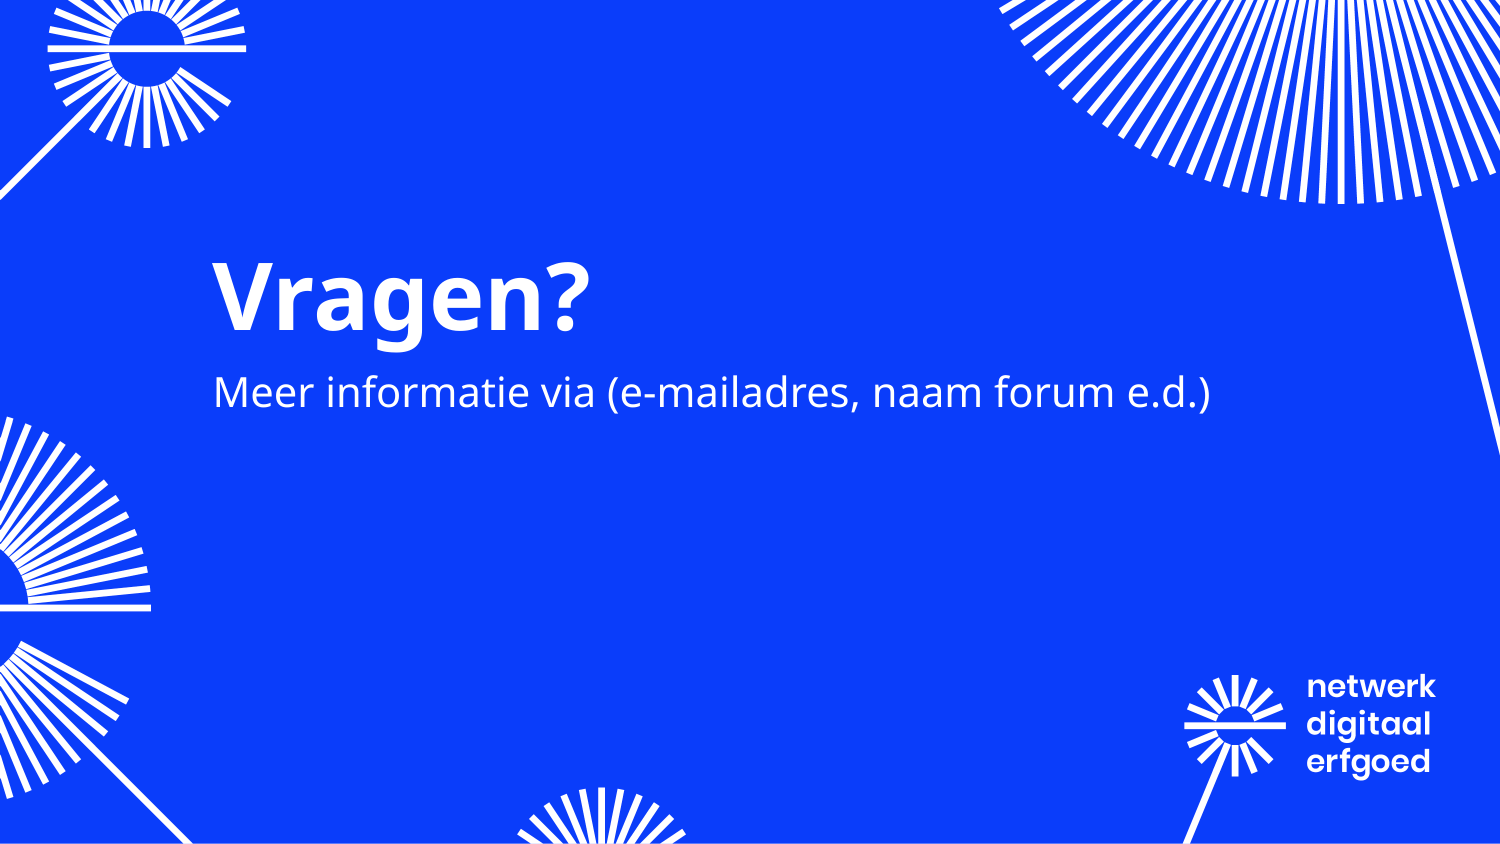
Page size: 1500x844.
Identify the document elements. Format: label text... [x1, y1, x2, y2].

title Vragen? [212, 236, 1312, 366]
picture [0, 0, 1500, 844]
list Meer informatie via (e-mailadres, naam forum e.d.) [212, 366, 1312, 437]
